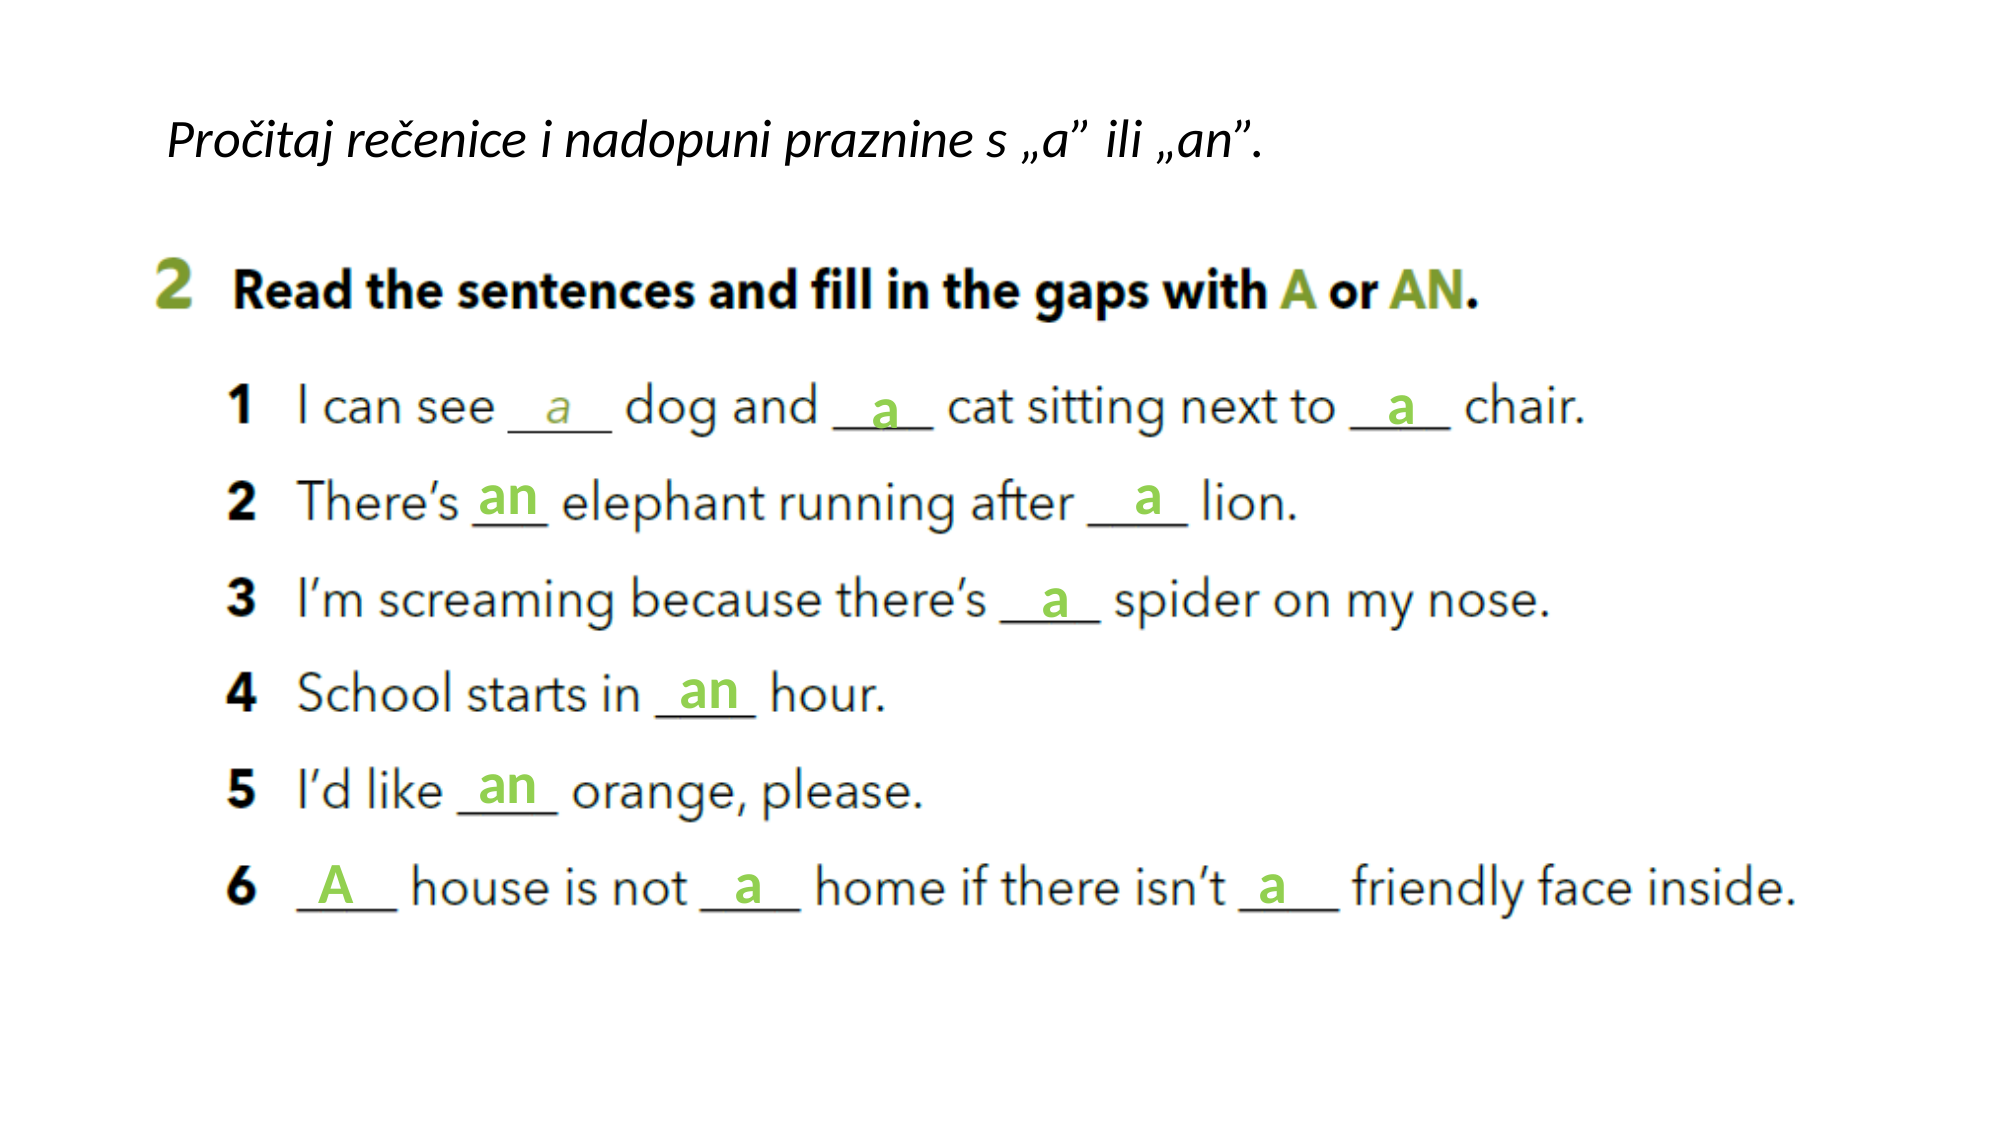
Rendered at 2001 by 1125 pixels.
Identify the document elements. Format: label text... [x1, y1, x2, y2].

picture [135, 246, 1852, 943]
text_box Pročitaj rečenice i nadopuni praznine s „a” ili „an”. [152, 96, 1852, 176]
